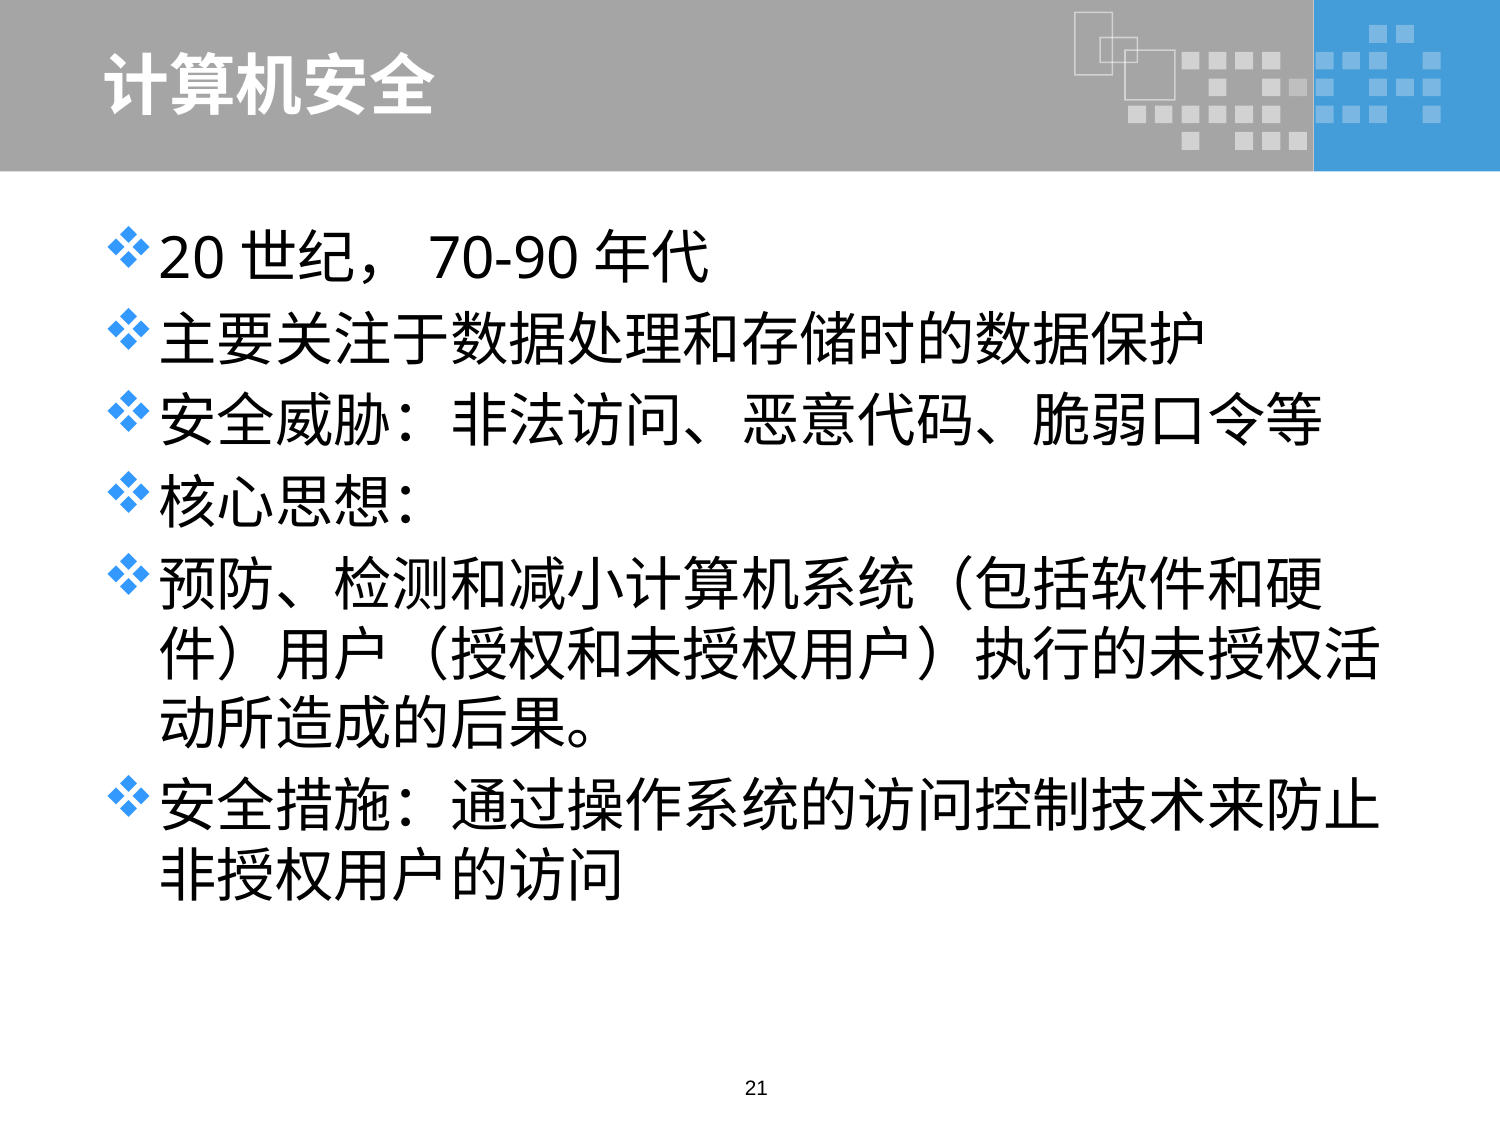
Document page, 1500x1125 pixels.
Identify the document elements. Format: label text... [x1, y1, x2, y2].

slide_number 21 [687, 1066, 826, 1111]
list 20世纪，70-90年代 主要关注于数据处理和存储时的数据保护 安全威胁：非法访问、恶意代码、脆弱口令等 核心思想： 预防、检测和减小计算机系统（包括软件和硬件）用户（授权和未授权用户）执行的未授权活动所造成的后果。 安全措施：通过操作系统的访问控制技术来防止非授权用户的访问 [87, 212, 1432, 1050]
title 计算机安全 [87, 42, 1252, 123]
